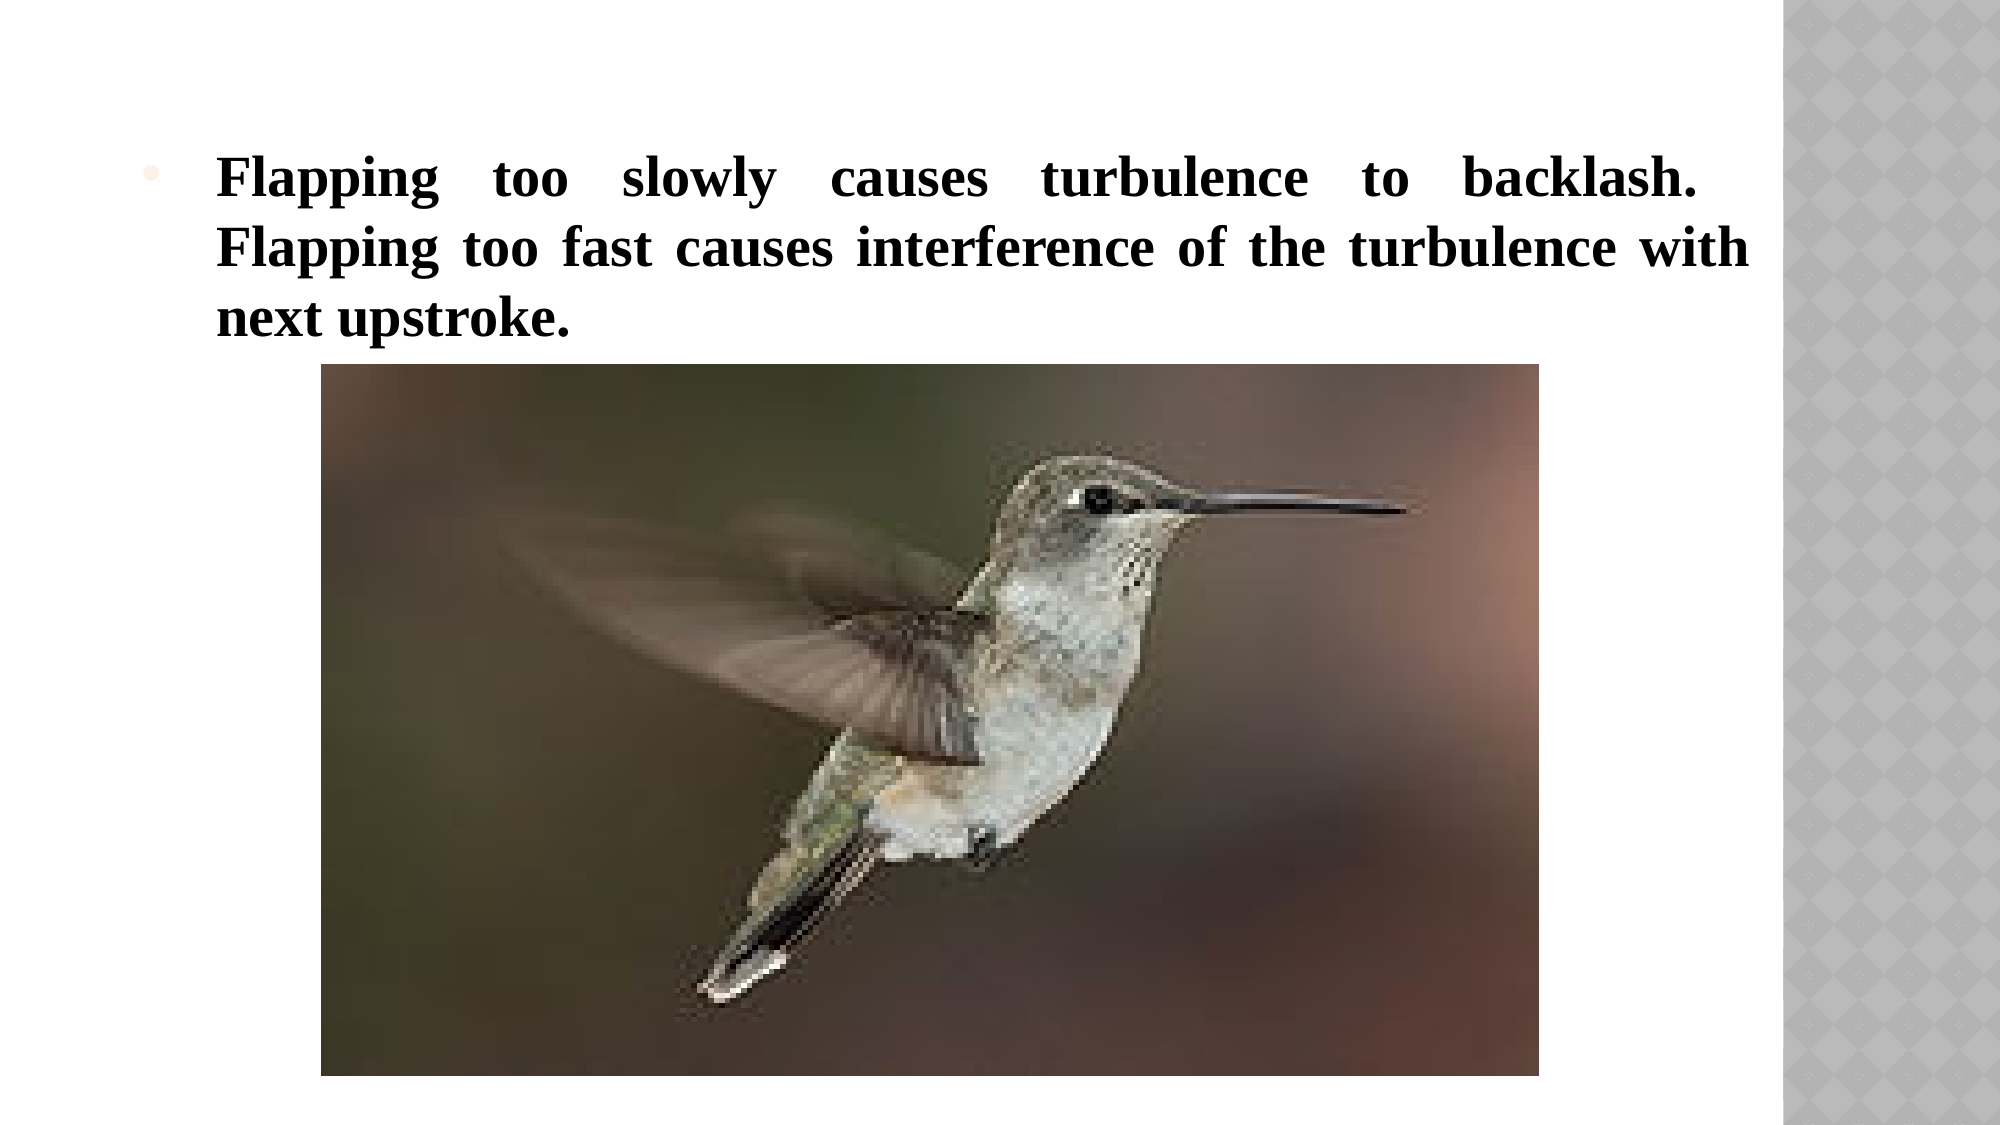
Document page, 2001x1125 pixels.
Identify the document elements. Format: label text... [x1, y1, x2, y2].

title Flapping too slowly causes turbulence to backlash. Flapping too fast causes interference of the turbulence with next upstroke. [133, 99, 1759, 348]
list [320, 363, 1539, 1077]
